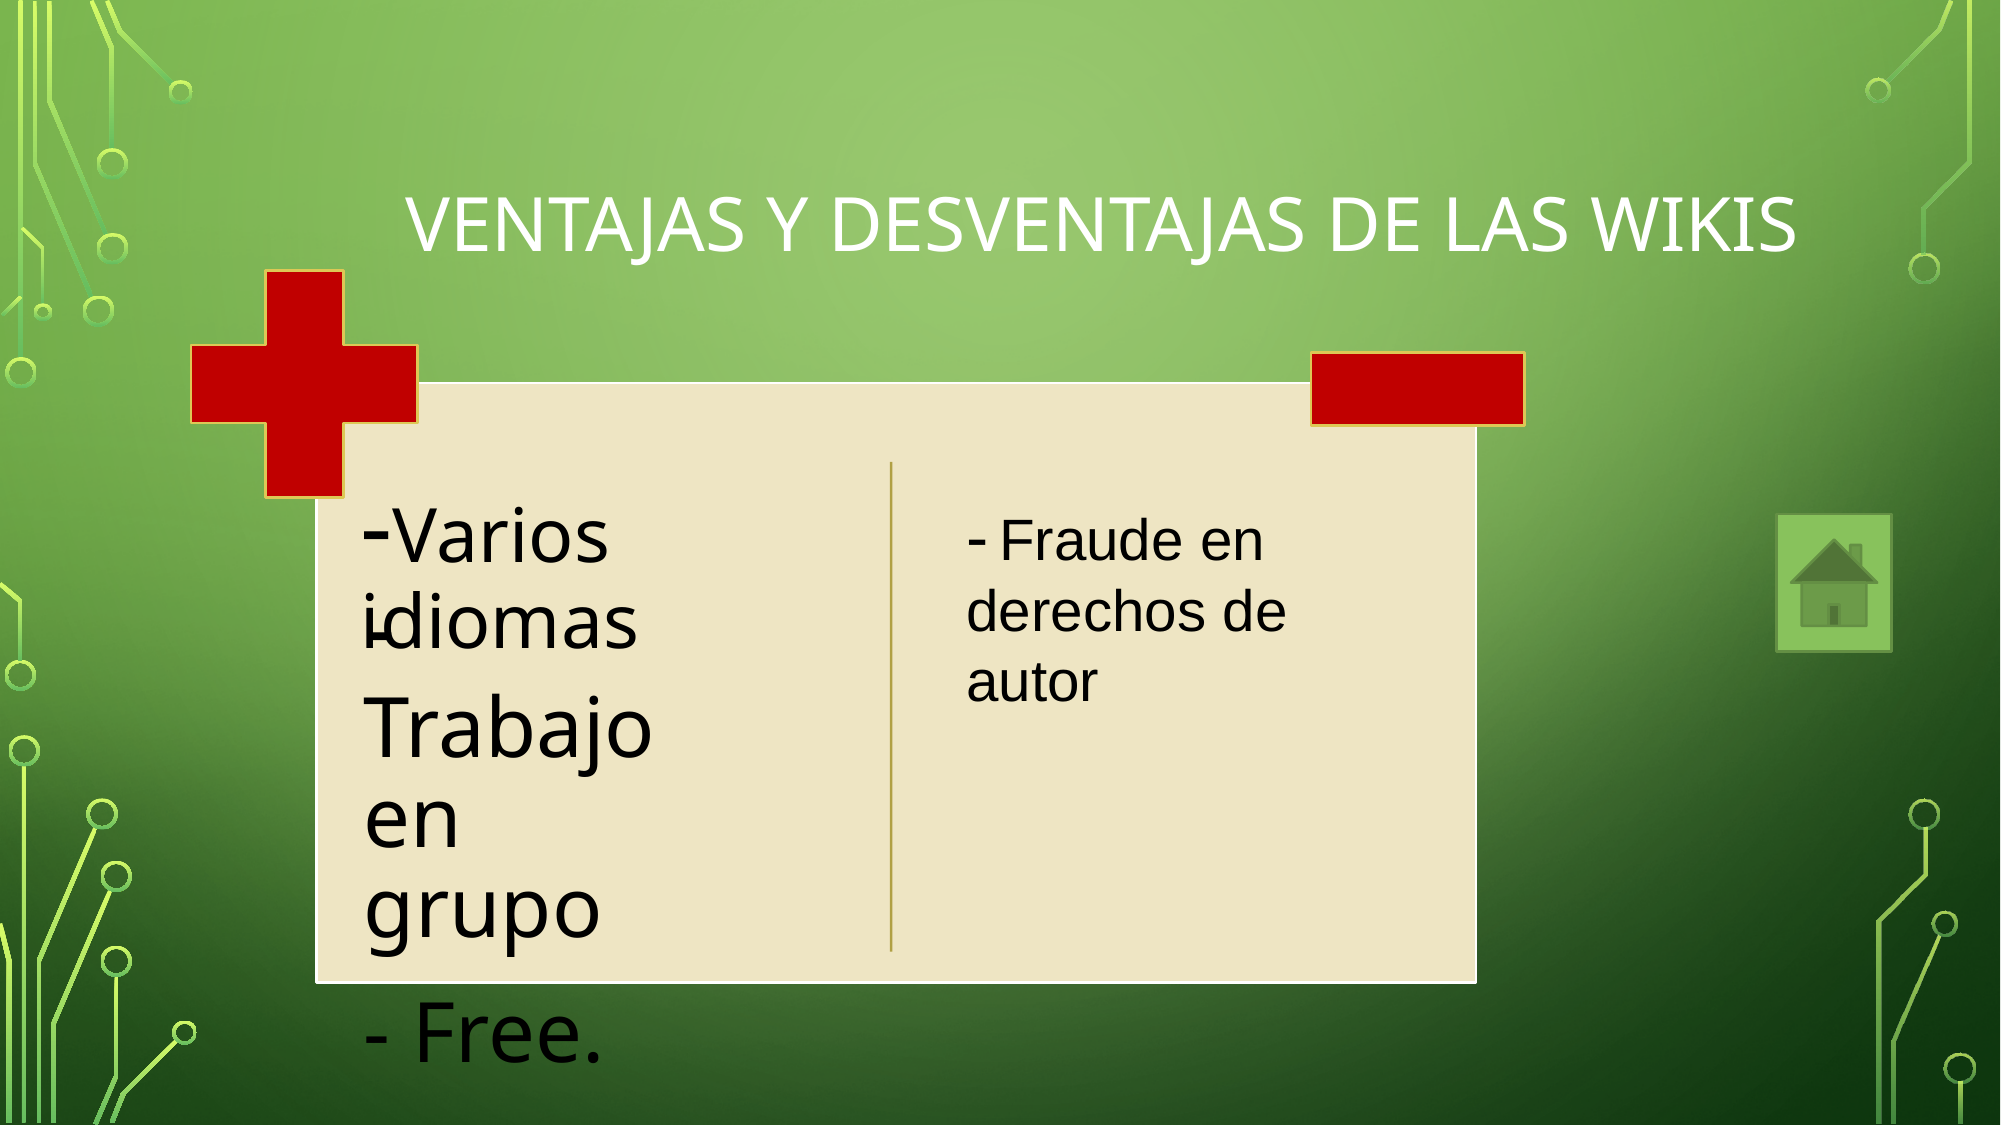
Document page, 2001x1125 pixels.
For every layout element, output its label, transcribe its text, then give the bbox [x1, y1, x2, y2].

title Ventajas y desventajas DE LAS WIKIS [390, 90, 2000, 365]
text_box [190, 185, 1525, 1076]
text_box [1775, 513, 1893, 653]
